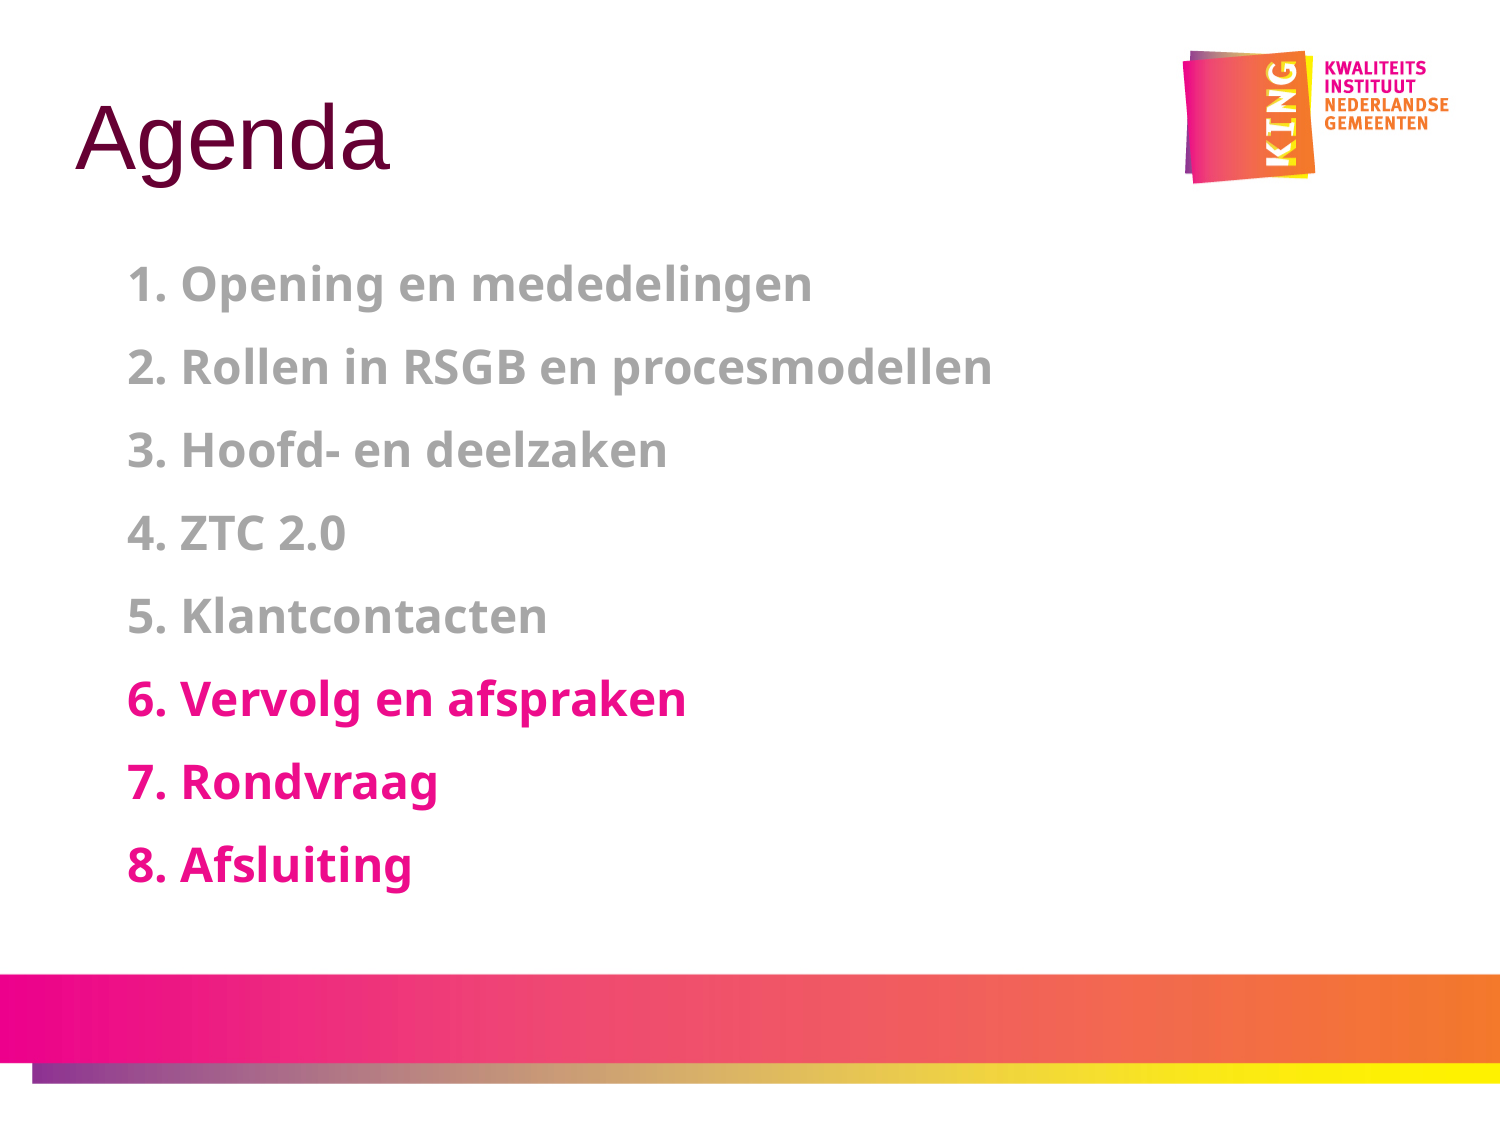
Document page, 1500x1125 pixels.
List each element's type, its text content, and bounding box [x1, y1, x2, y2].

picture [0, 0, 1500, 1125]
title Agenda [74, 44, 1425, 233]
list 1. Opening en mededelingen 2. Rollen in RSGB en procesmodellen 3. Hoofd- en deelzaken 4. ZTC 2.0 5. Klantcontacten 6. Vervolg en afspraken 7. Rondvraag 8. Afsluiting [111, 245, 1500, 989]
